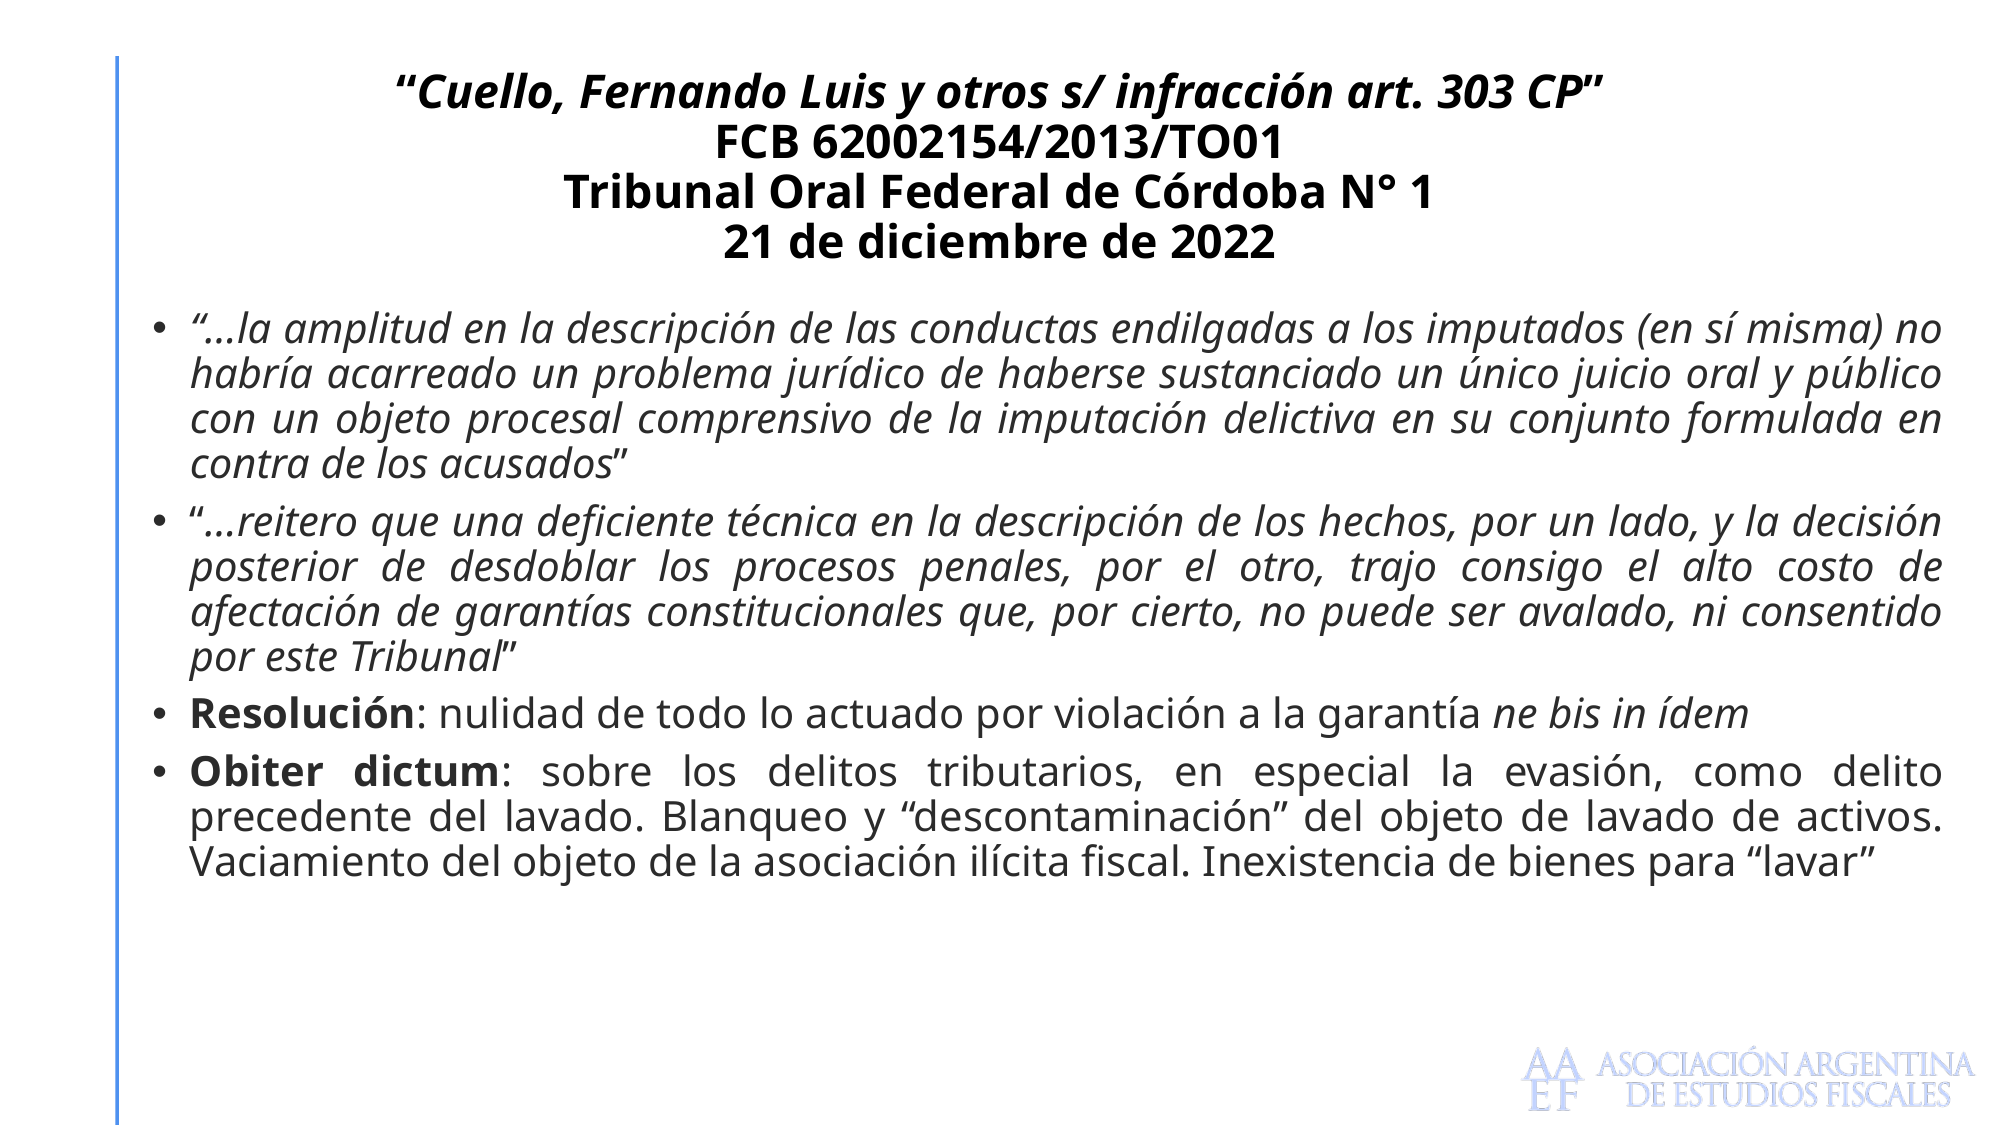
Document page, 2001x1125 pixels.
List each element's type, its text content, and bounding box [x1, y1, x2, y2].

title “Cuello, Fernando Luis y otros s/ infracción art. 303 CP” FCB 62002154/2013/TO01 Tribunal Oral Federal de Córdoba N° 1 21 de diciembre de 2022 [137, 59, 1863, 278]
list “…la amplitud en la descripción de las conductas endilgadas a los imputados (en sí misma) no habría acarreado un problema jurídico de haberse sustanciado un único juicio oral y público con un objeto procesal comprensivo de la imputación delictiva en su conjunto formulada en contra de los acusados” “…reitero que una deficiente técnica en la descripción de los hechos, por un lado, y la decisión posterior de desdoblar los procesos penales, por el otro, trajo consigo el alto costo de afectación de garantías constitucionales que, por cierto, no puede ser avalado, ni consentido por este Tribunal” Resolución: nulidad de todo lo actuado por violación a la garantía ne bis in ídem Obiter dictum: sobre los delitos tributarios, en especial la evasión, como delito precedente del lavado. Blanqueo y “descontaminación” del objeto de lavado de activos. Vaciamiento del objeto de la asociación ilícita fiscal. Inexistencia de bienes para “lavar” [137, 299, 1960, 1078]
picture [1506, 1042, 1983, 1113]
